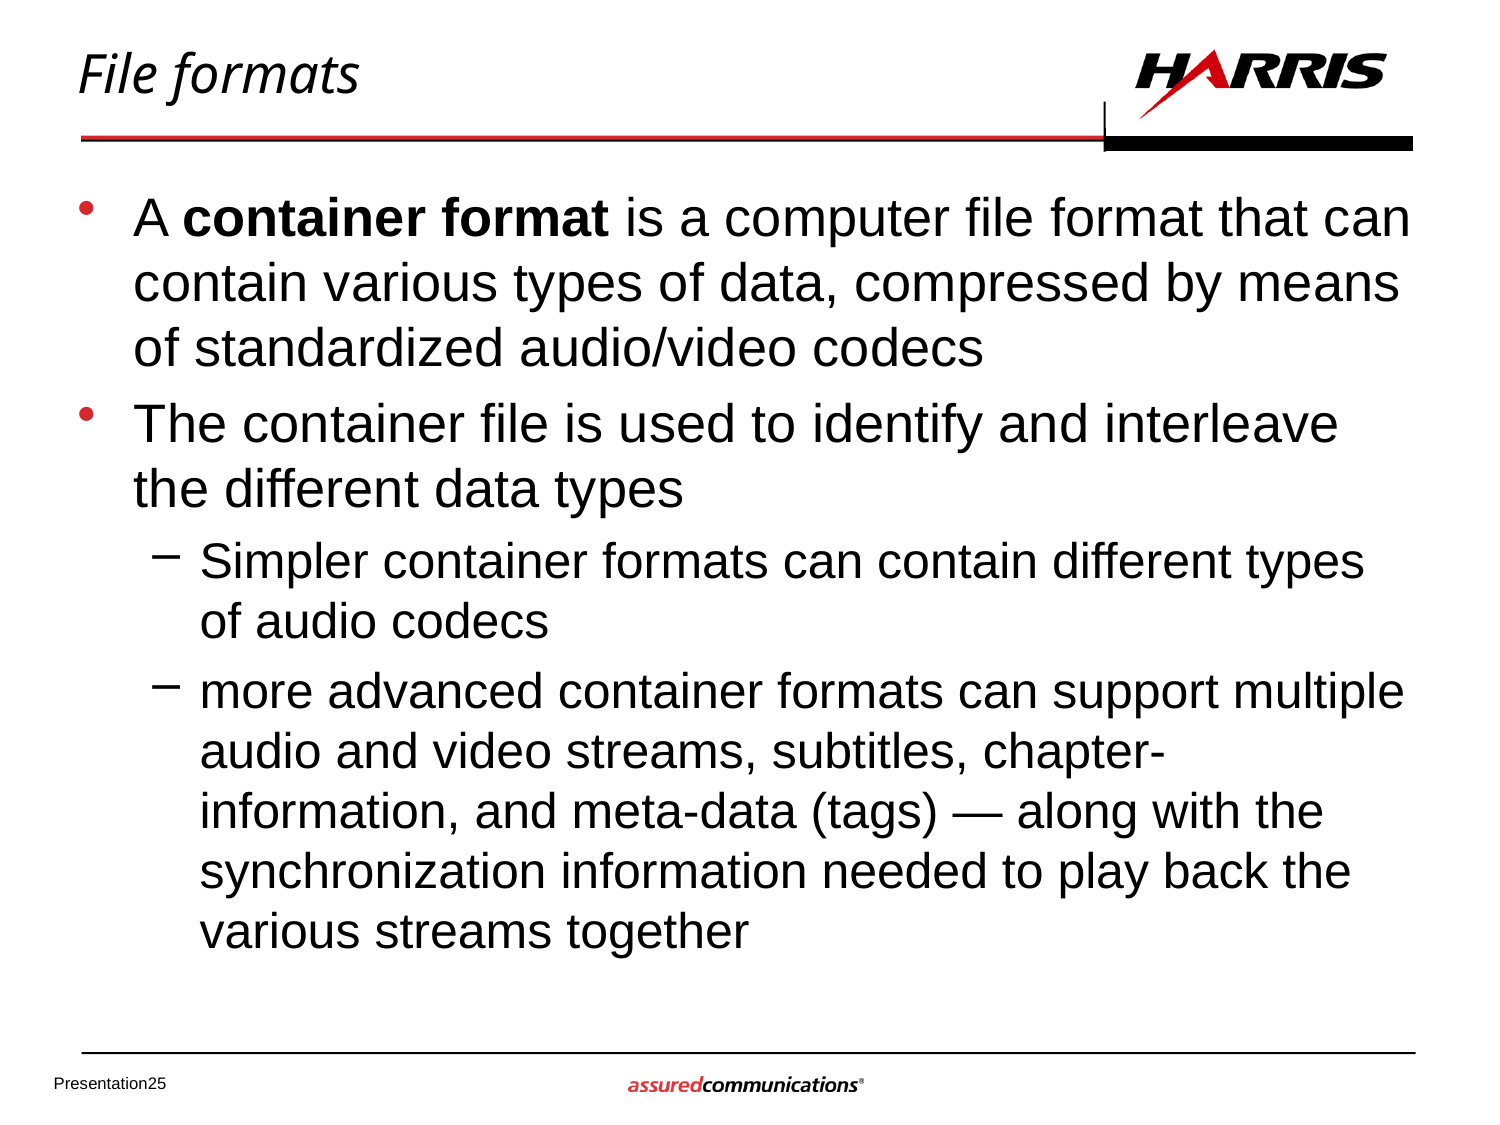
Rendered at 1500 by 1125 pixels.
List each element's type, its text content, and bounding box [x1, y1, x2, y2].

title File formats [62, 27, 951, 117]
picture [1135, 49, 1387, 119]
picture [628, 1076, 864, 1092]
list A container format is a computer file format that can contain various types of data, compressed by means of standardized audio/video codecs The container file is used to identify and interleave the different data types Simpler container formats can contain different types of audio codecs more advanced container formats can support multiple audio and video streams, subtitles, chapter-information, and meta-data (tags) — along with the synchronization information needed to play back the various streams together [62, 174, 1429, 1020]
